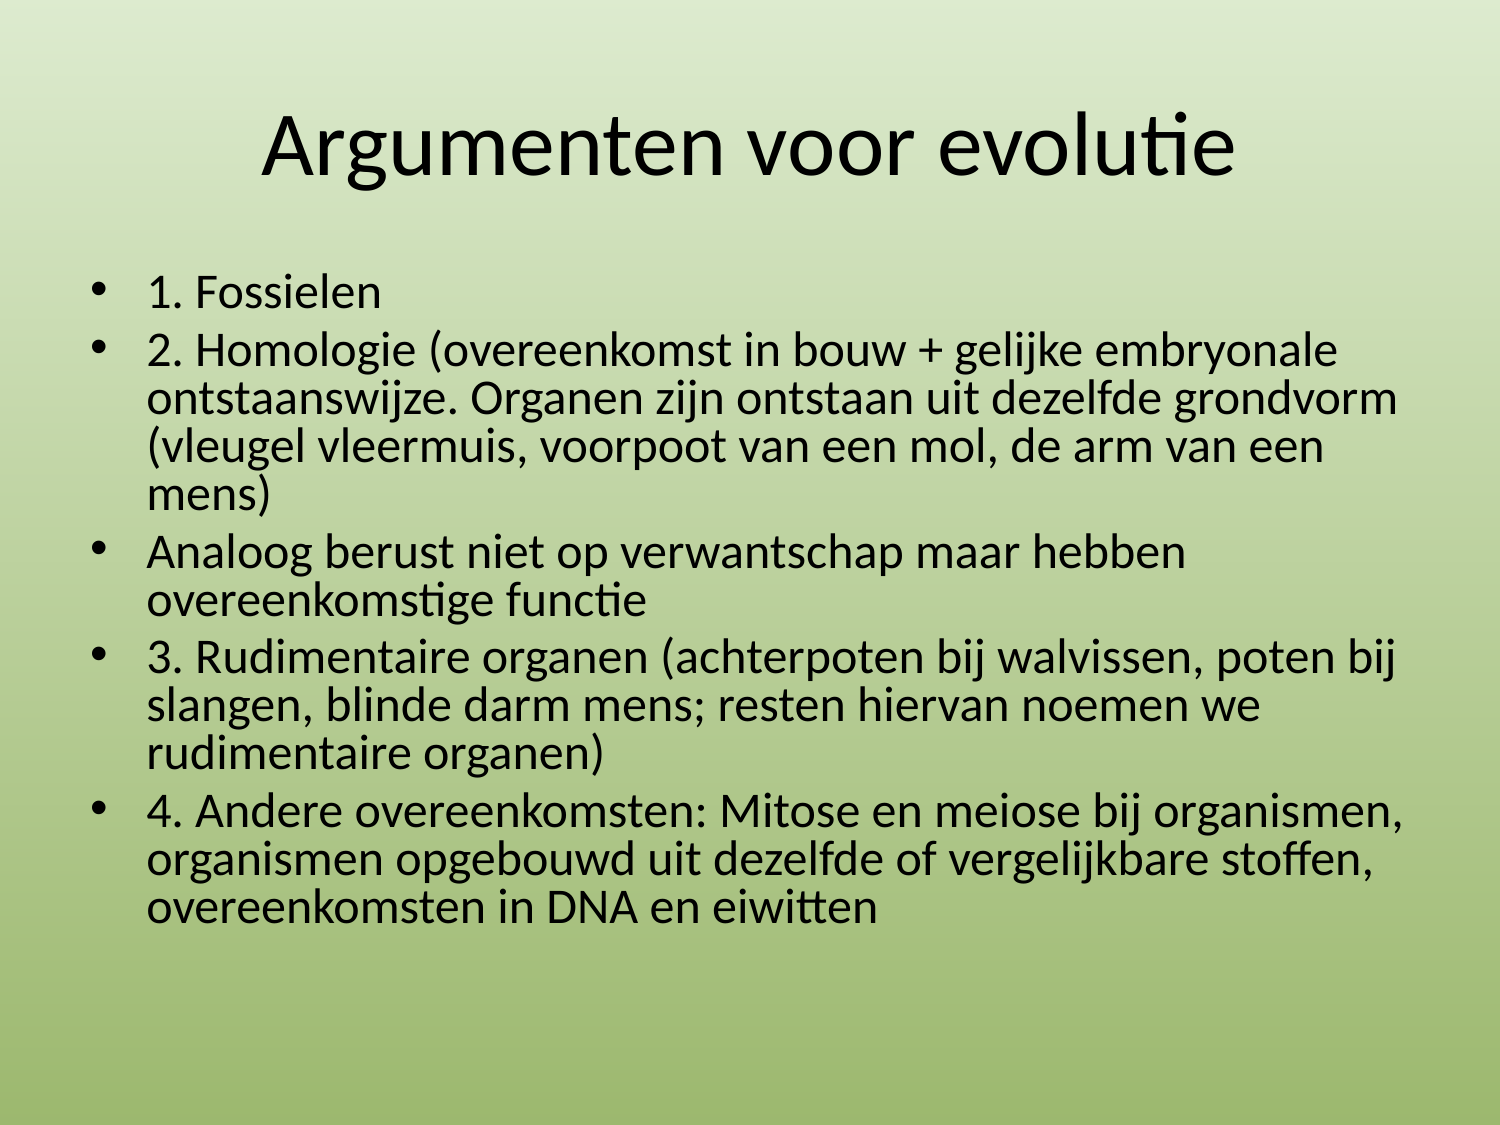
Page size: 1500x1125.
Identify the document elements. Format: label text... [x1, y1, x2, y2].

title Argumenten voor evolutie [75, 45, 1425, 233]
list 1. Fossielen 2. Homologie (overeenkomst in bouw + gelijke embryonale ontstaanswijze. Organen zijn ontstaan uit dezelfde grondvorm (vleugel vleermuis, voorpoot van een mol, de arm van een mens) Analoog berust niet op verwantschap maar hebben overeenkomstige functie 3. Rudimentaire organen (achterpoten bij walvissen, poten bij slangen, blinde darm mens; resten hiervan noemen we rudimentaire organen) 4. Andere overeenkomsten: Mitose en meiose bij organismen, organismen opgebouwd uit dezelfde of vergelijkbare stoffen, overeenkomsten in DNA en eiwitten [75, 262, 1425, 1005]
